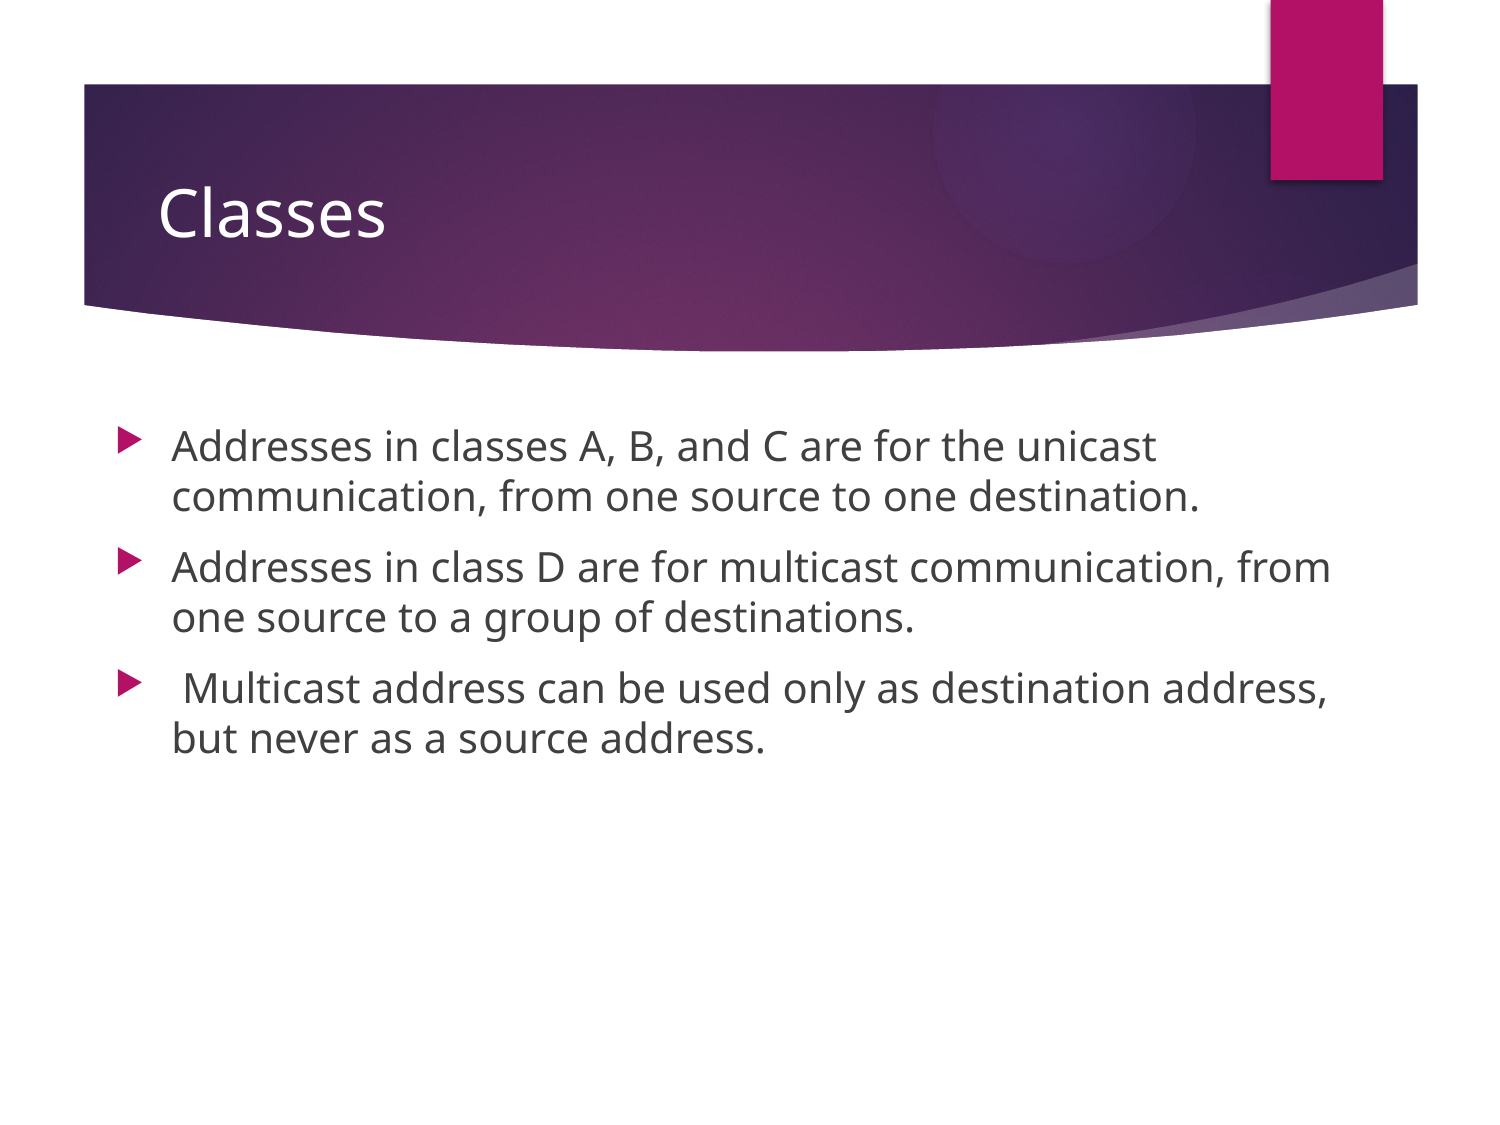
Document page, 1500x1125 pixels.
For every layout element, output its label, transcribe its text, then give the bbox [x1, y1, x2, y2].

title Classes [142, 152, 1183, 269]
list Addresses in classes A, B, and C are for the unicast communication, from one source to one destination. Addresses in class D are for multicast communication, from one source to a group of destinations. Multicast address can be used only as destination address, but never as a source address. [99, 412, 1400, 992]
